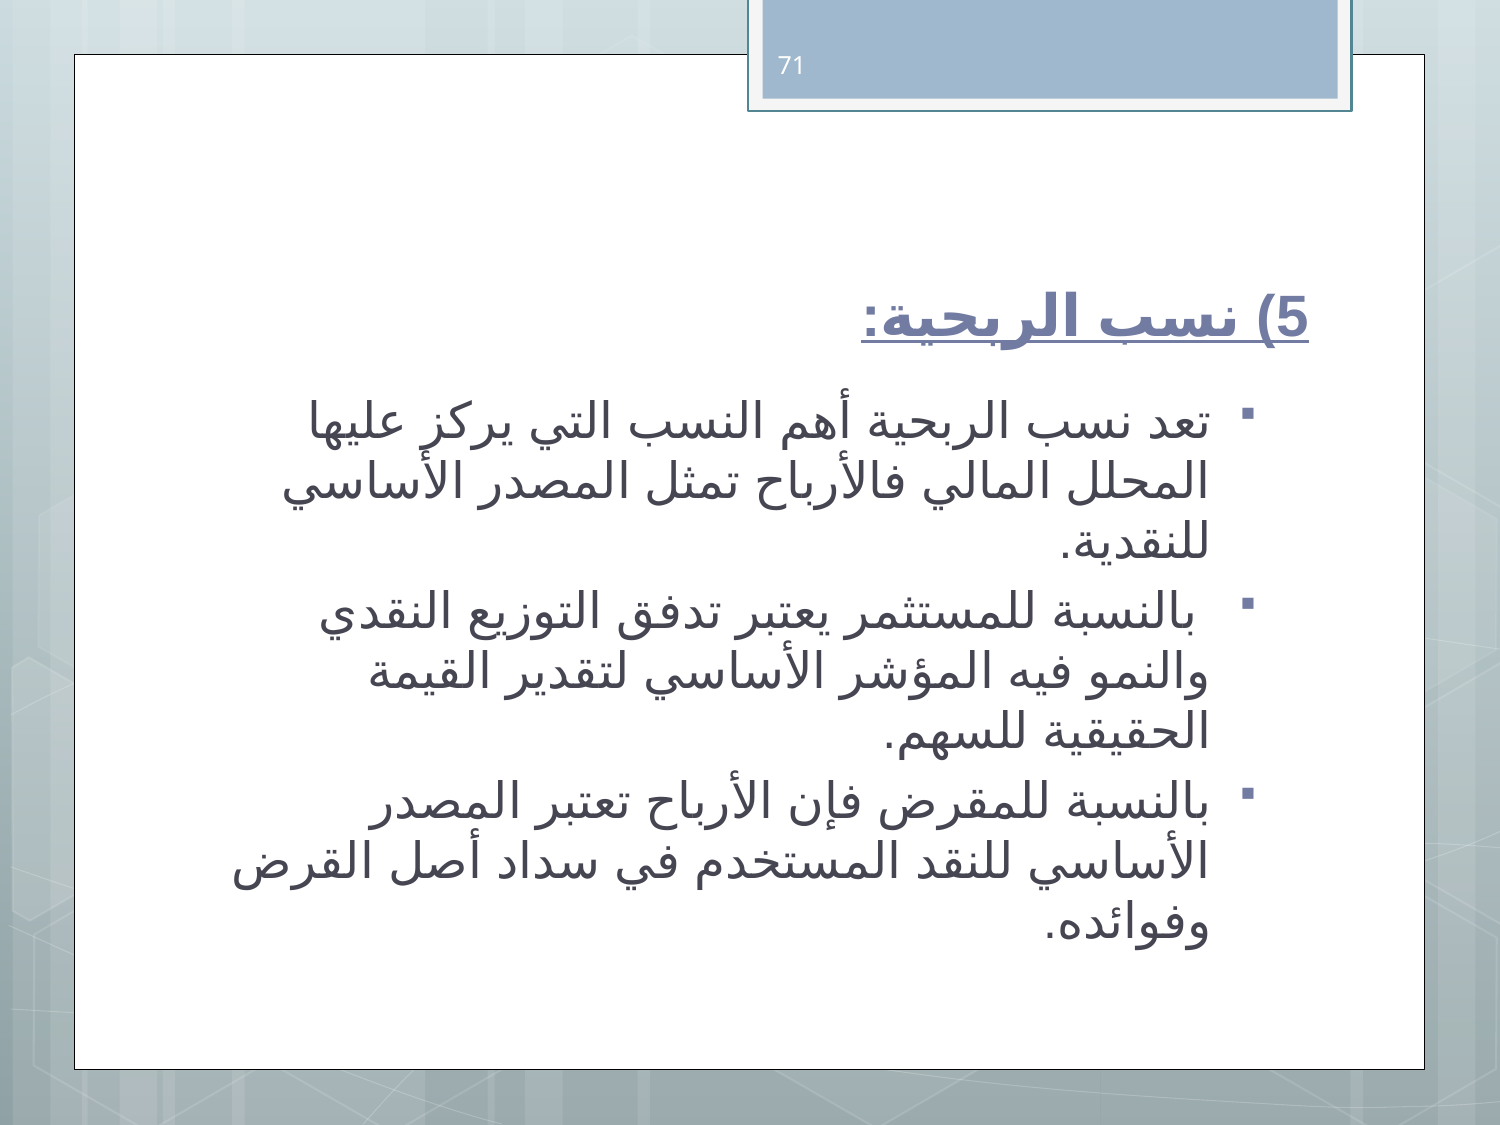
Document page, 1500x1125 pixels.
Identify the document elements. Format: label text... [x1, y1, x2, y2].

title 5) نسب الربحية: [171, 168, 1324, 357]
list تعد نسب الربحية أهم النسب التي يركز عليها المحلل المالي فالأرباح تمثل المصدر الأساسي للنقدية. بالنسبة للمستثمر يعتبر تدفق التوزيع النقدي والنمو فيه المؤشر الأساسي لتقدير القيمة الحقيقية للسهم. بالنسبة للمقرض فإن الأرباح تعتبر المصدر الأساسي للنقد المستخدم في سداد أصل القرض وفوائده. [171, 381, 1283, 957]
slide_number 71 [762, 36, 982, 97]
